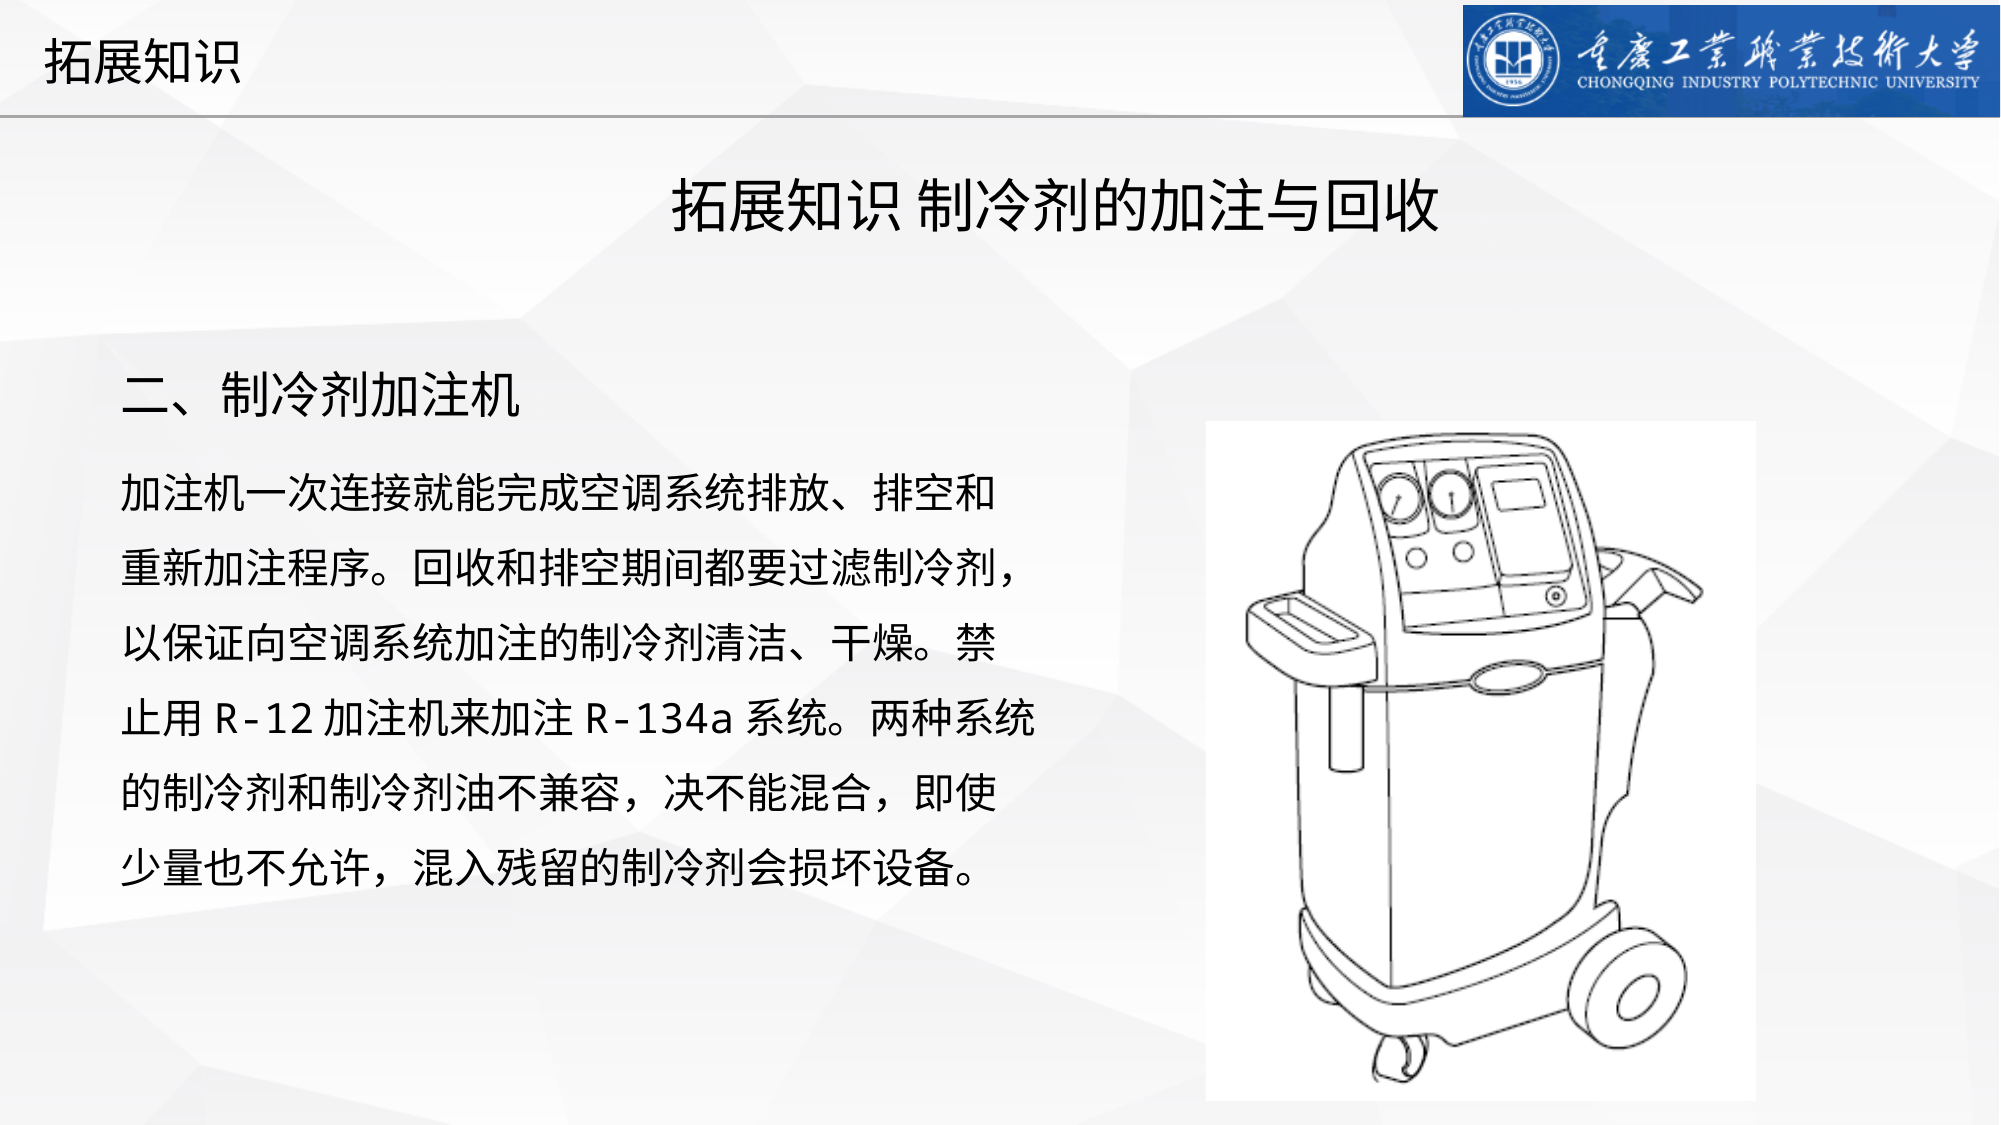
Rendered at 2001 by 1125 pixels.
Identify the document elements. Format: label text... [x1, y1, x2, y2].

text_box 加注机一次连接就能完成空调系统排放、排空和重新加注程序。回收和排空期间都要过滤制冷剂，以保证向空调系统加注的制冷剂清洁、干燥。禁止用R-12加注机来加注R-134a系统。两种系统的制冷剂和制冷剂油不兼容，决不能混合，即使少量也不允许，混入残留的制冷剂会损坏设备。 [105, 434, 1053, 900]
picture [0, 0, 2001, 117]
picture [0, 118, 1999, 1125]
text_box 二、制冷剂加注机 [105, 326, 1953, 431]
text_box 拓展知识 制冷剂的加注与回收 [433, 161, 1678, 247]
